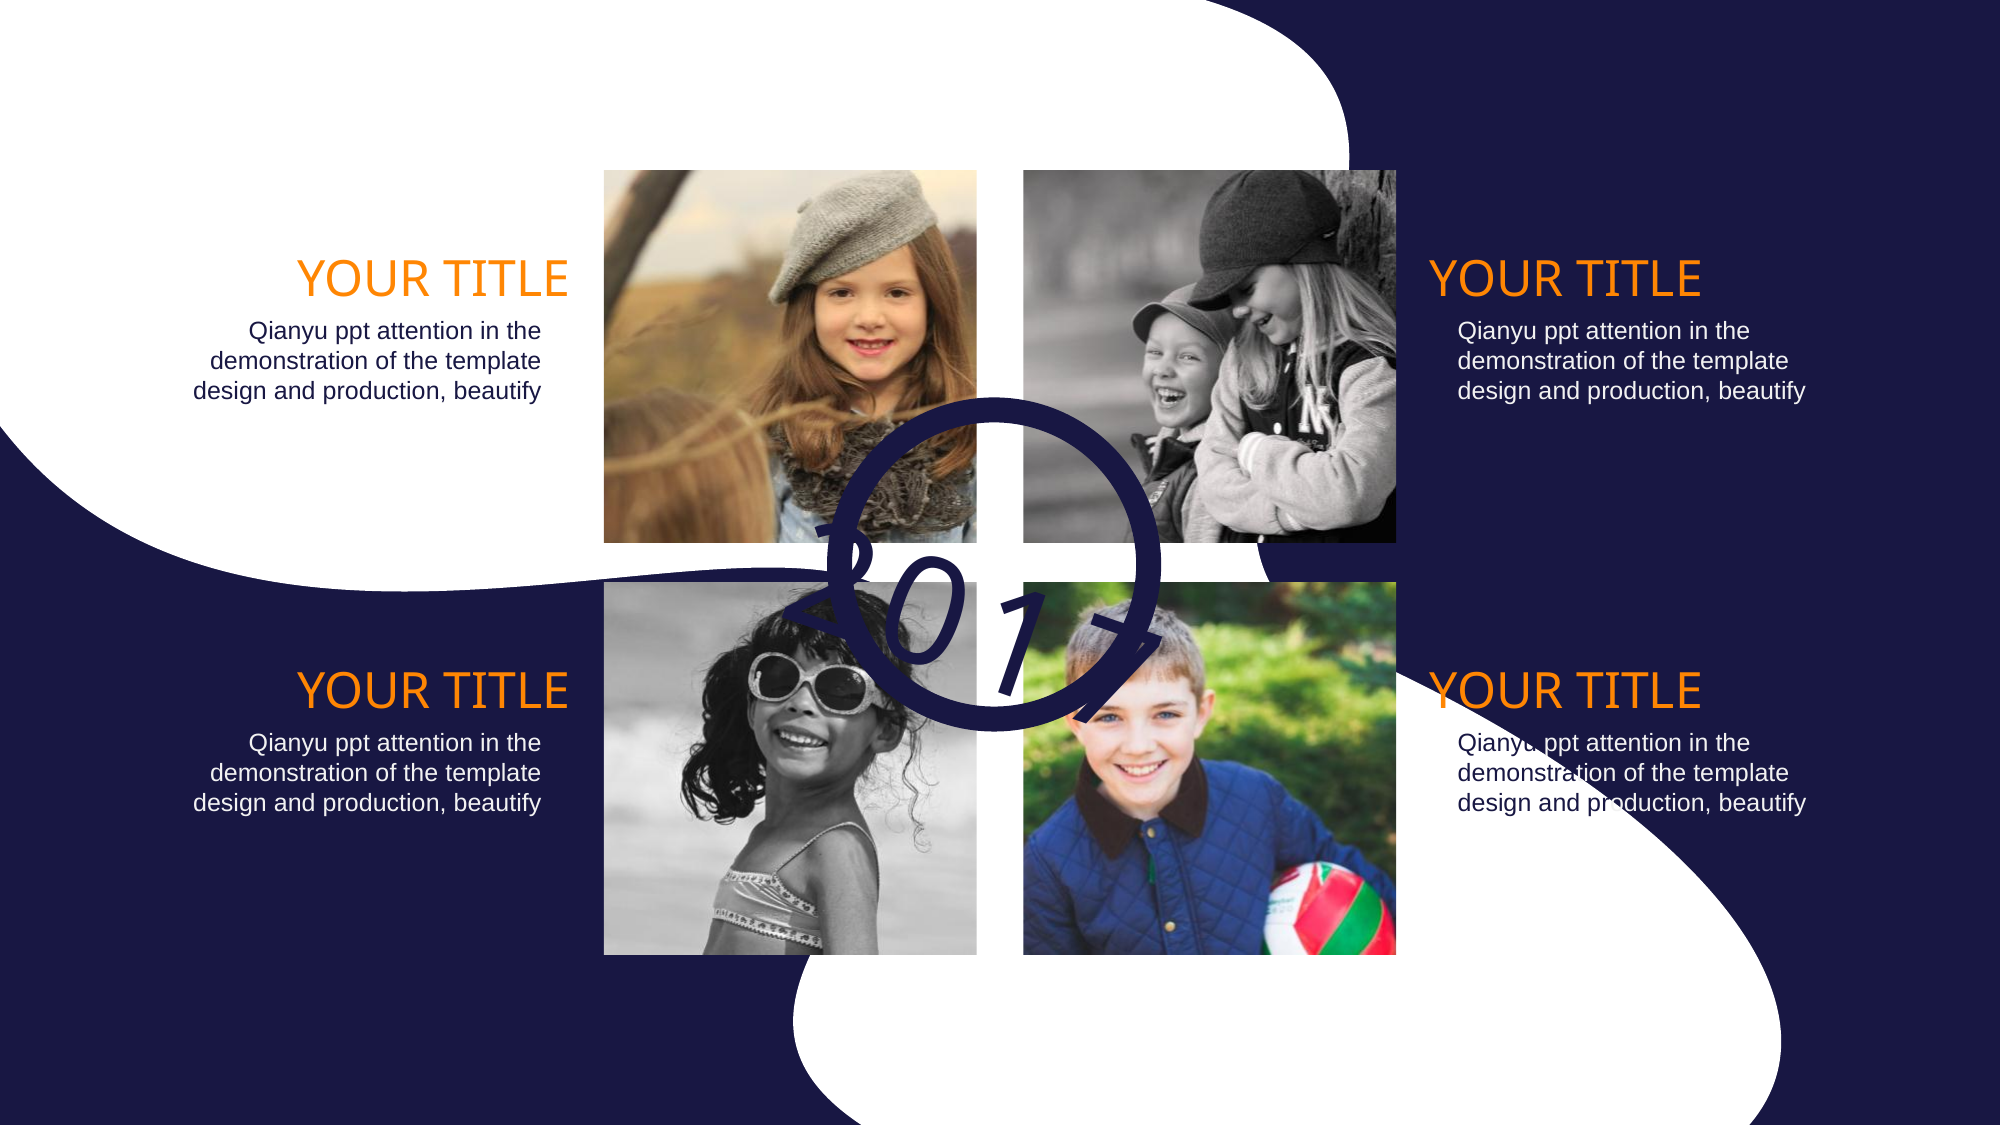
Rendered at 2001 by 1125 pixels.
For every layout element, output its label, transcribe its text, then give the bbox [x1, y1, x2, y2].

picture [603, 582, 977, 955]
text_box 2017 [770, 320, 1219, 742]
picture [1023, 170, 1397, 543]
picture [603, 170, 977, 543]
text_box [172, 651, 557, 826]
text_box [1442, 651, 1828, 826]
text_box [0, 0, 1350, 592]
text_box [1442, 239, 1828, 414]
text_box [172, 239, 557, 414]
picture [1023, 582, 1397, 955]
text_box [793, 672, 1782, 1125]
